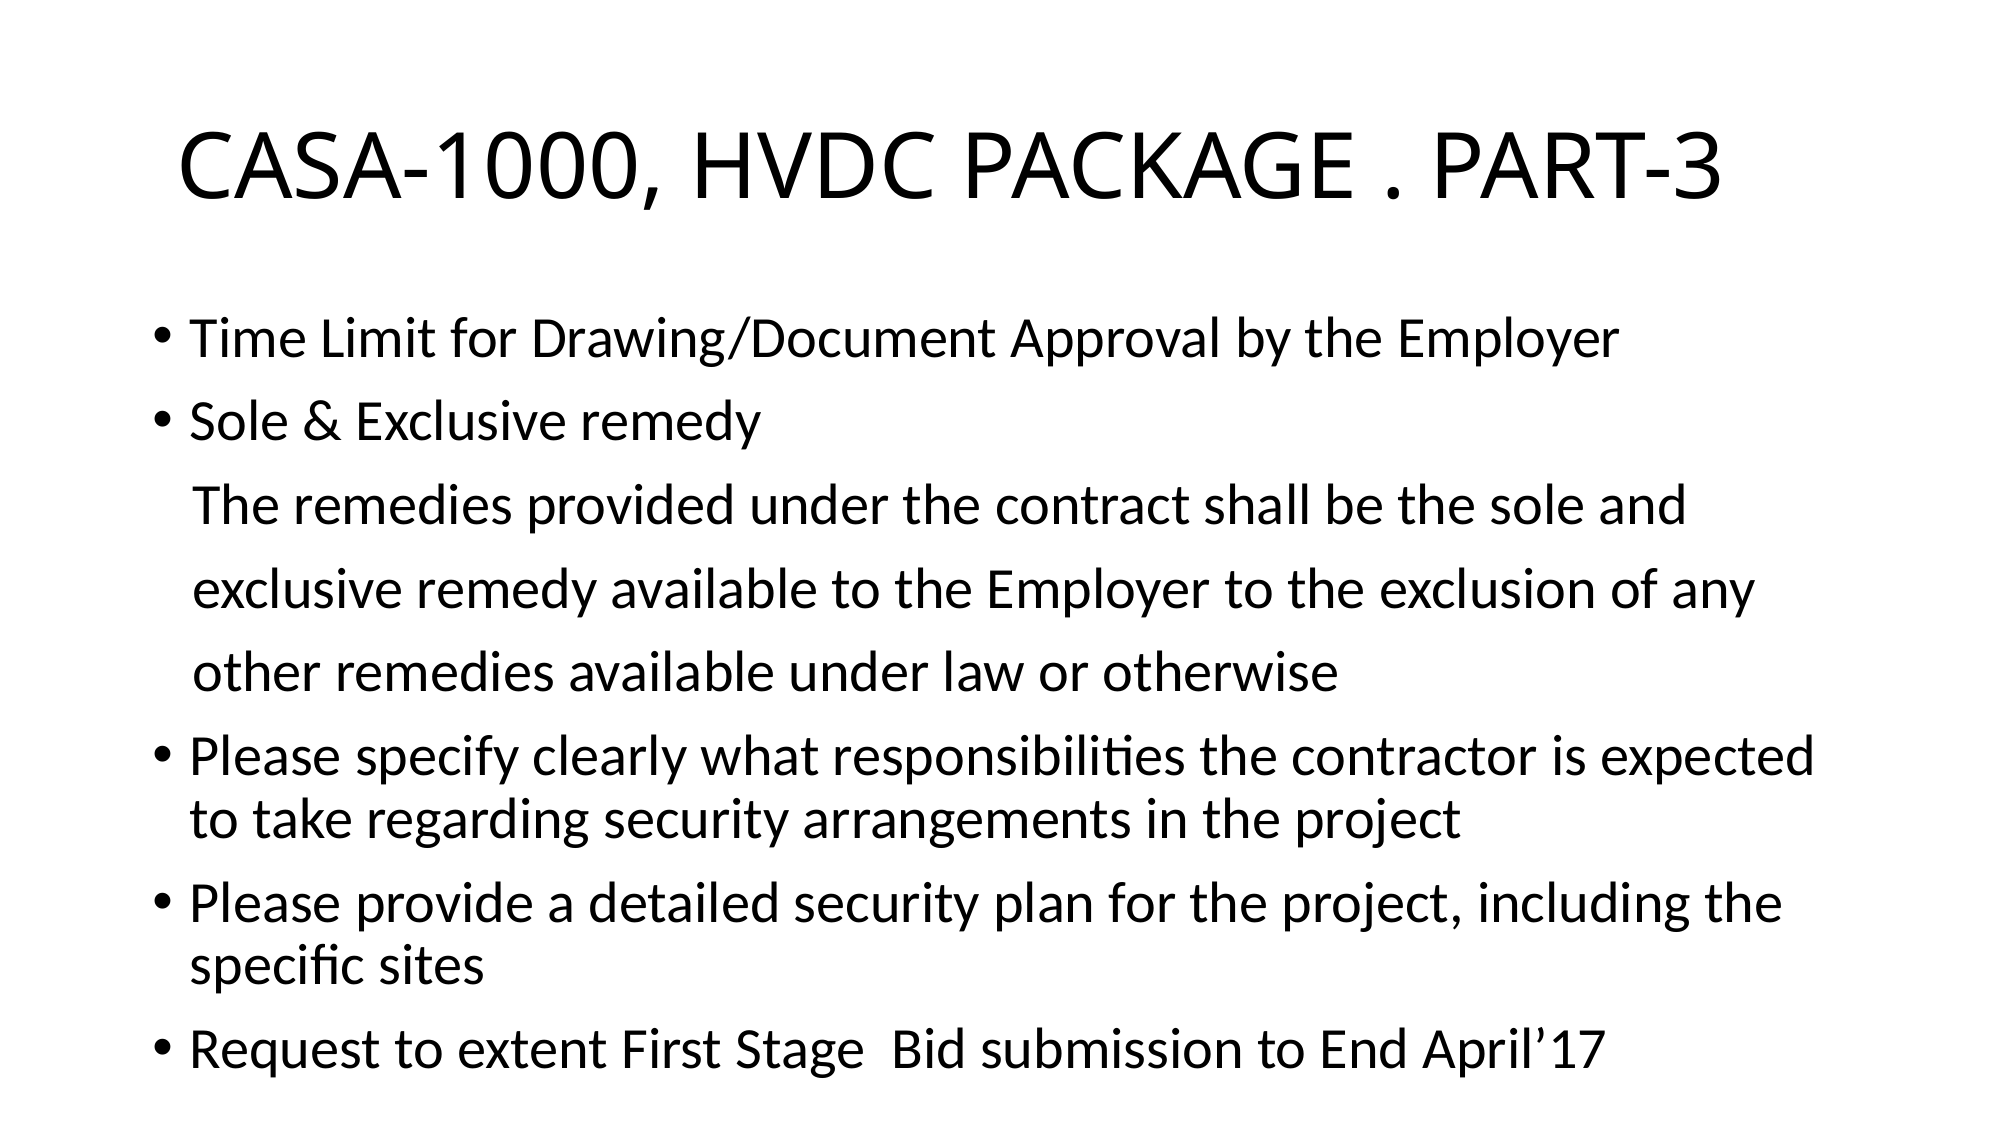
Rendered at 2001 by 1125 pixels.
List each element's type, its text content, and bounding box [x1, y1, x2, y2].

list Time Limit for Drawing/Document Approval by the Employer Sole & Exclusive remedy The remedies provided under the contract shall be the sole and exclusive remedy available to the Employer to the exclusion of any other remedies available under law or otherwise Please specify clearly what responsibilities the contractor is expected to take regarding security arrangements in the project Please provide a detailed security plan for the project, including the specific sites Request to extent First Stage Bid submission to End April’17 [137, 299, 1863, 1108]
title CASA-1000, HVDC PACKAGE . PART-3 [137, 59, 1863, 278]
